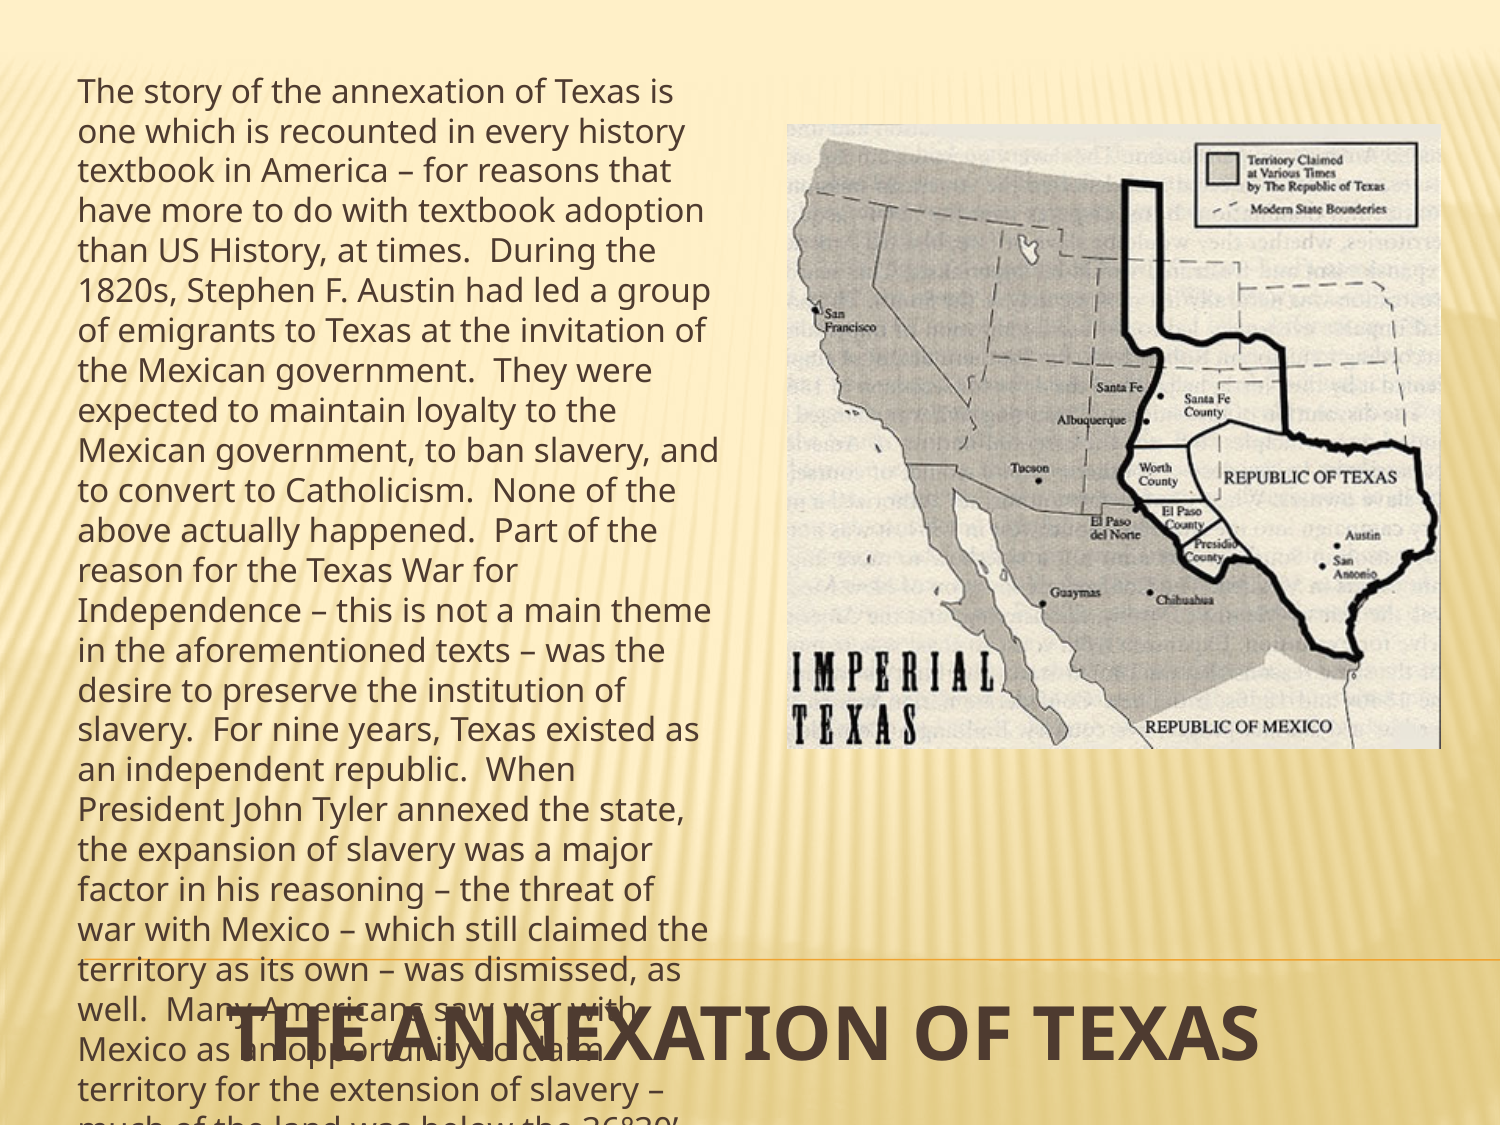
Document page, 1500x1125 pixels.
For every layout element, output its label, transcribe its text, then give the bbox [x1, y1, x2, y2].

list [787, 124, 1441, 749]
list The story of the annexation of Texas is one which is recounted in every history textbook in America – for reasons that have more to do with textbook adoption than US History, at times. During the 1820s, Stephen F. Austin had led a group of emigrants to Texas at the invitation of the Mexican government. They were expected to maintain loyalty to the Mexican government, to ban slavery, and to convert to Catholicism. None of the above actually happened. Part of the reason for the Texas War for Independence – this is not a main theme in the aforementioned texts – was the desire to preserve the institution of slavery. For nine years, Texas existed as an independent republic. When President John Tyler annexed the state, the expansion of slavery was a major factor in his reasoning – the threat of war with Mexico – which still claimed the territory as its own – was dismissed, as well. Many Americans saw war with Mexico as an opportunity to claim territory for the extension of slavery – much of the land was below the 36°30’ Missouri Compromise Line. [62, 62, 738, 913]
title The Annexation of Texas [50, 987, 1438, 1073]
